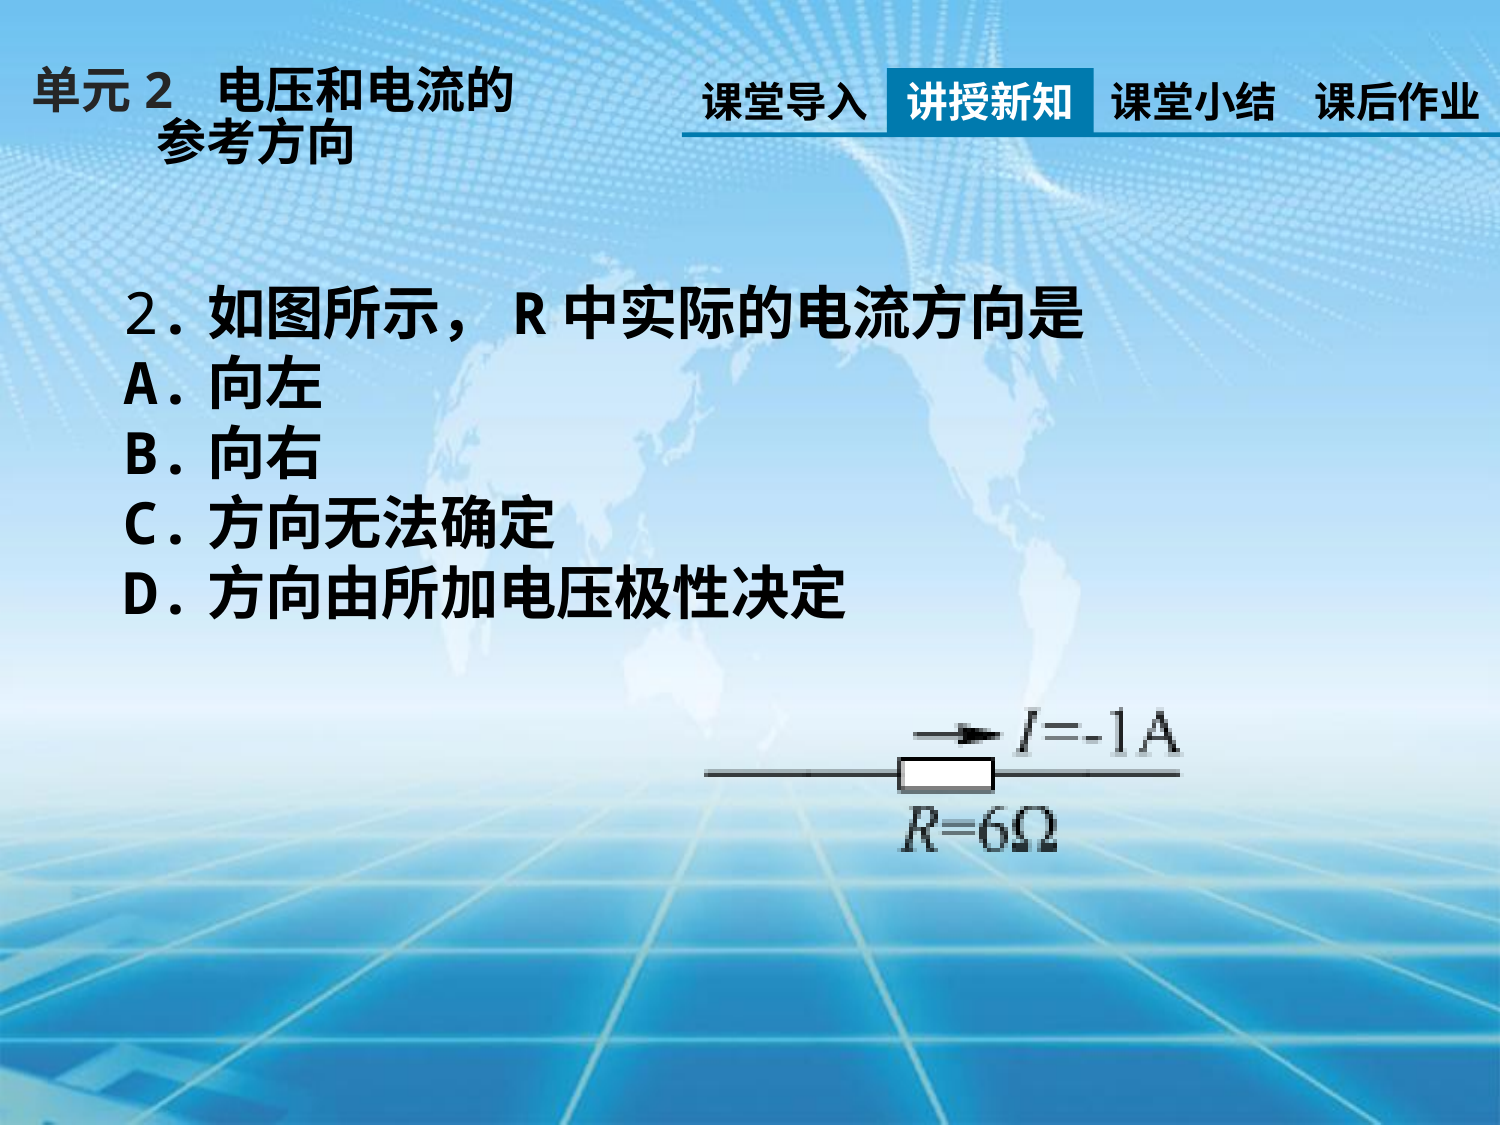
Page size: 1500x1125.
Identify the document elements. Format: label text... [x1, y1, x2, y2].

picture [0, 0, 1500, 1125]
text_box 2.如图所示，R中实际的电流方向是 A.向左 B.向右 C.方向无法确定 D.方向由所加电压极性决定 [108, 268, 1351, 634]
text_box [16, 59, 1500, 180]
